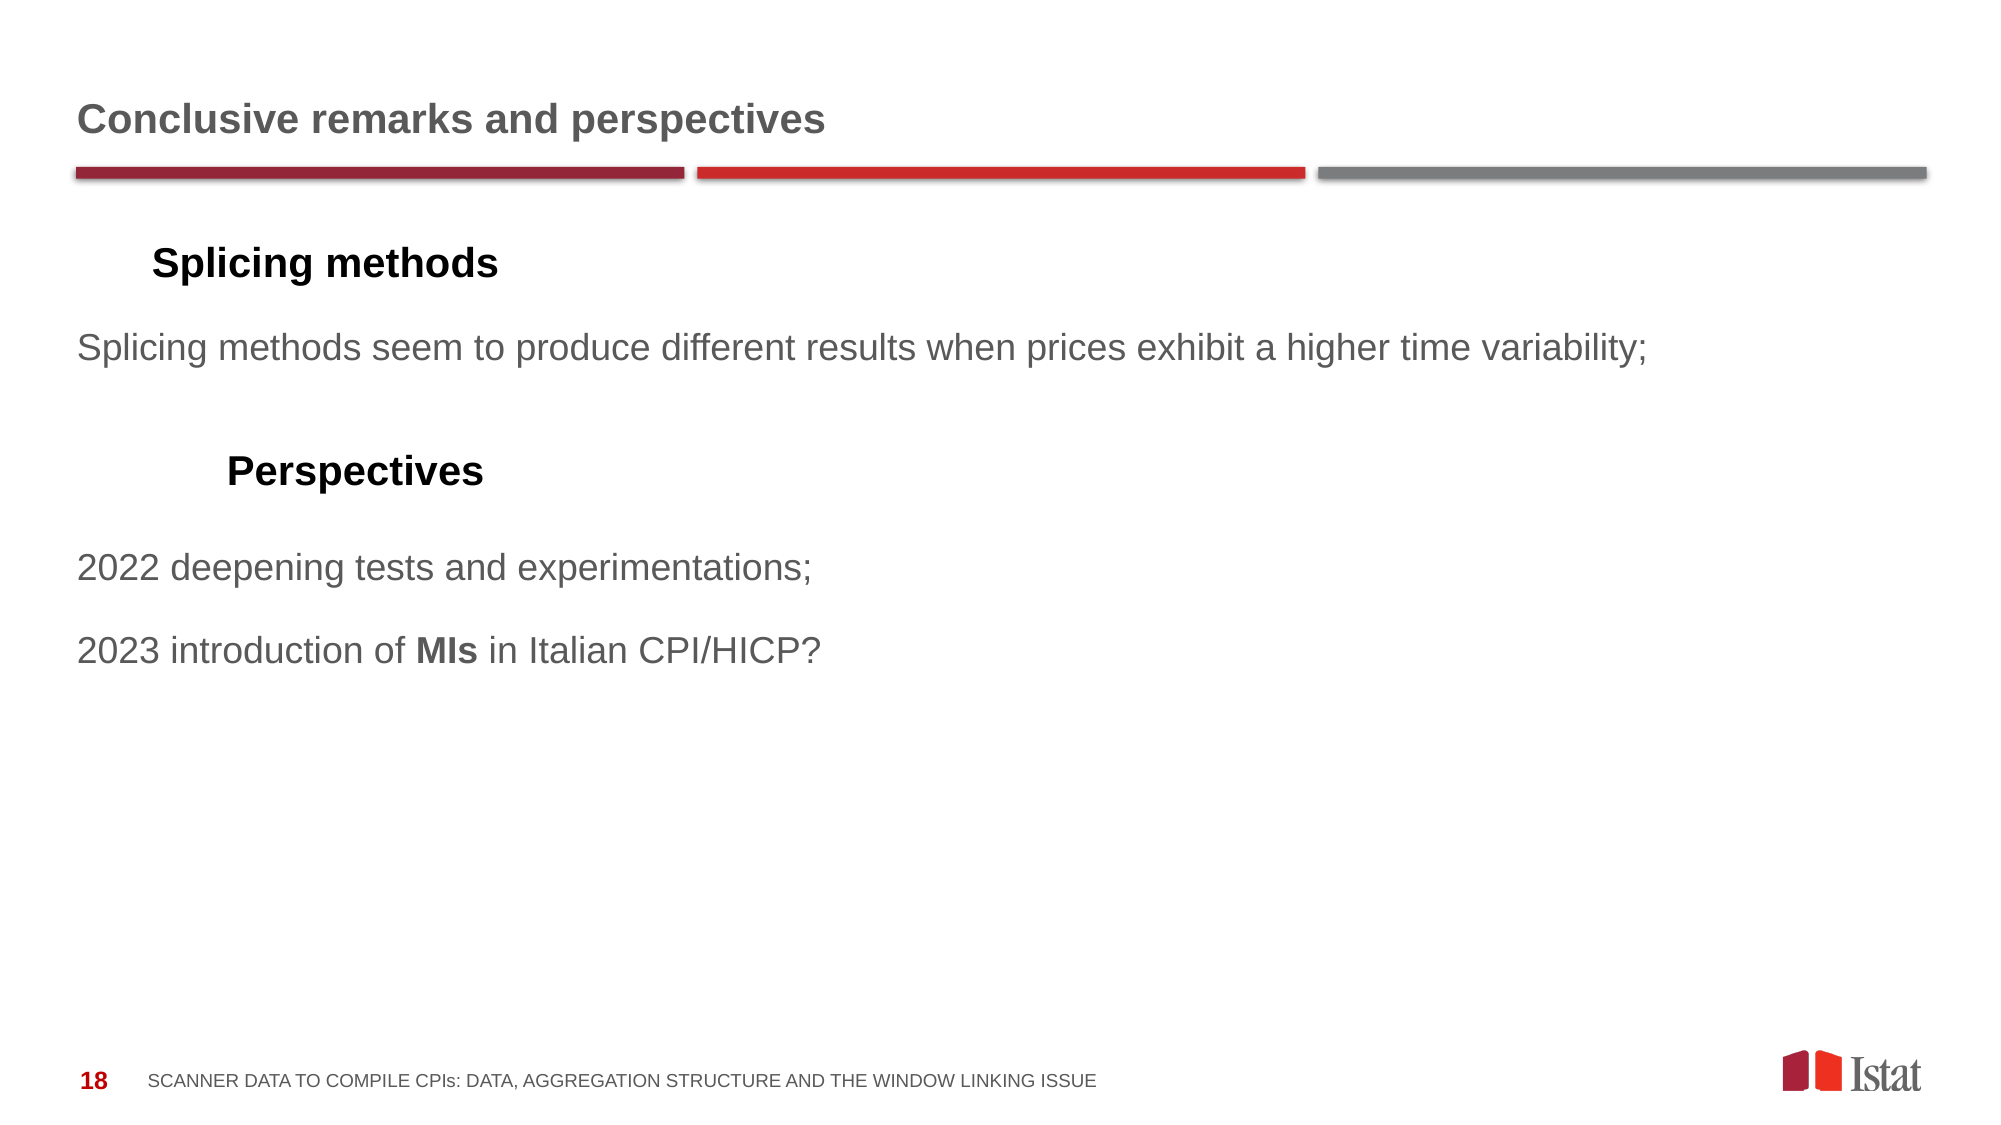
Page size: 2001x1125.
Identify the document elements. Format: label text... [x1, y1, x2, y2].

slide_number 18 [53, 1049, 136, 1110]
title Conclusive remarks and perspectives [76, 82, 1926, 146]
footer Scanner data to compile CPIs: Data, Aggregation structure and the Window Linking issue [147, 1048, 1730, 1092]
list Splicing methods Splicing methods seem to produce different results when prices exhibit a higher time variability; Perspectives 2022 deepening tests and experimentations; 2023 introduction of MIs in Italian CPI/HICP? [76, 235, 1902, 837]
